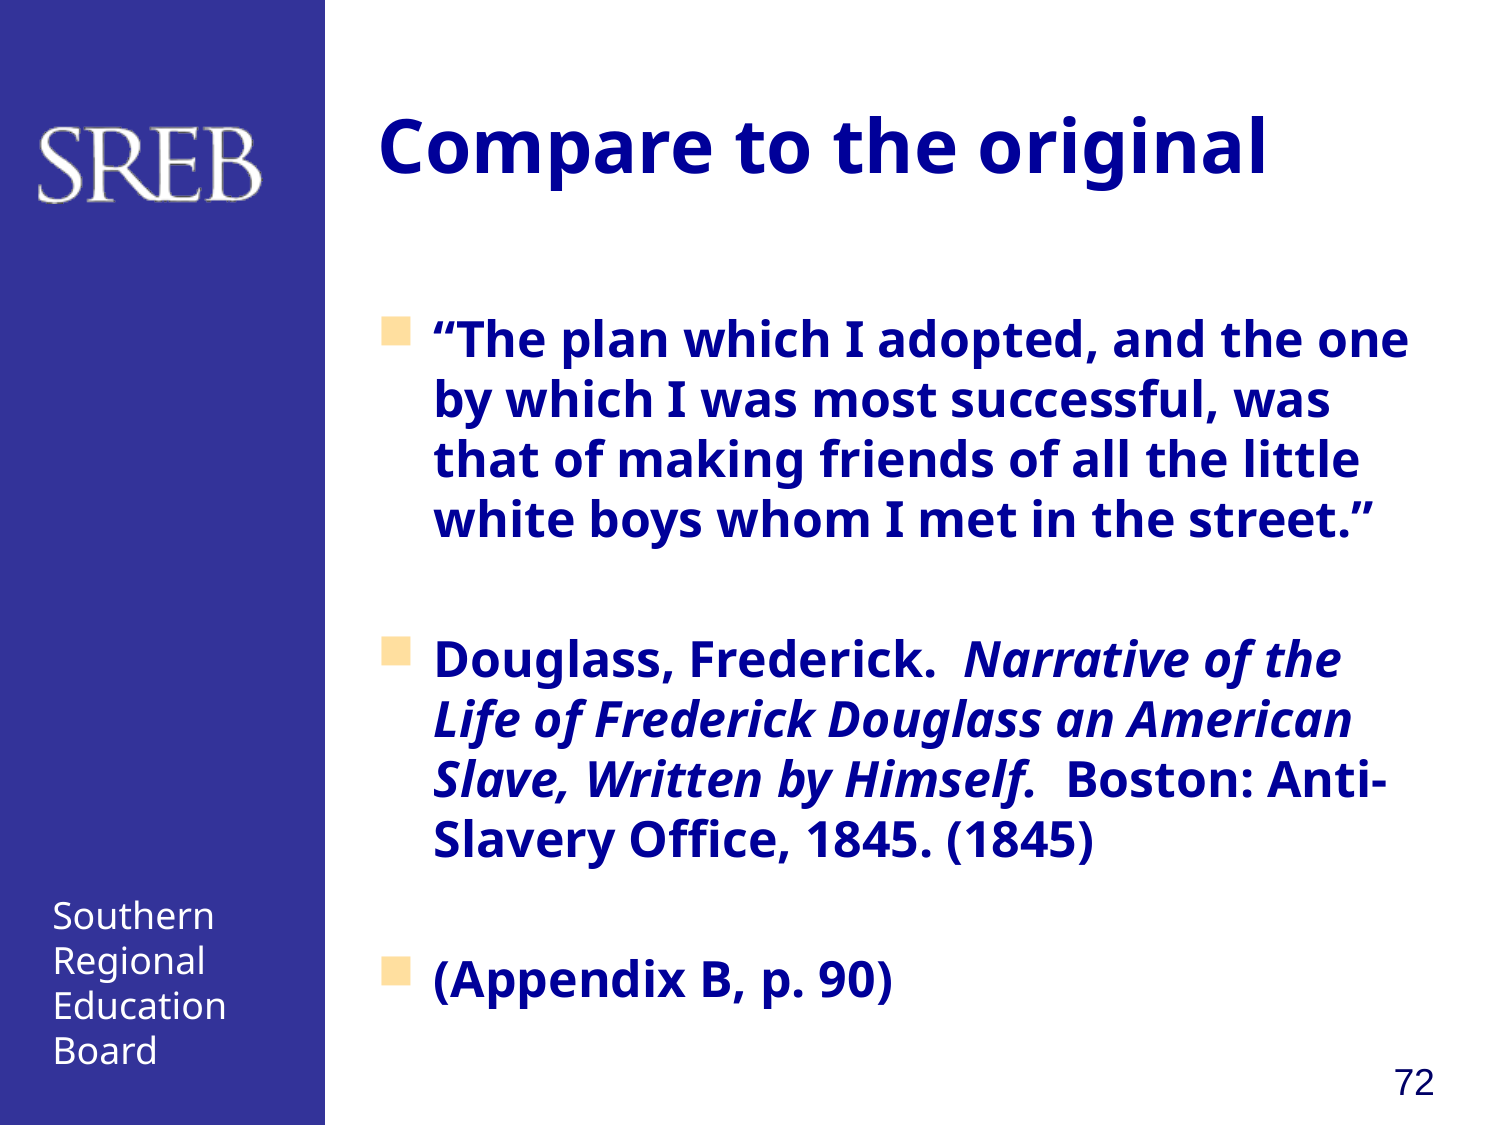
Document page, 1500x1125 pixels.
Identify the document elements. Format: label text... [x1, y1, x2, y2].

title Compare to the original [362, 49, 1451, 238]
slide_number 72 [1124, 1049, 1451, 1125]
list “The plan which I adopted, and the one by which I was most successful, was that of making friends of all the little white boys whom I met in the street.” Douglass, Frederick. Narrative of the Life of Frederick Douglass an American Slave, Written by Himself. Boston: Anti-Slavery Office, 1845. (1845) (Appendix B, p. 90) [362, 299, 1451, 1026]
picture [37, 124, 263, 204]
